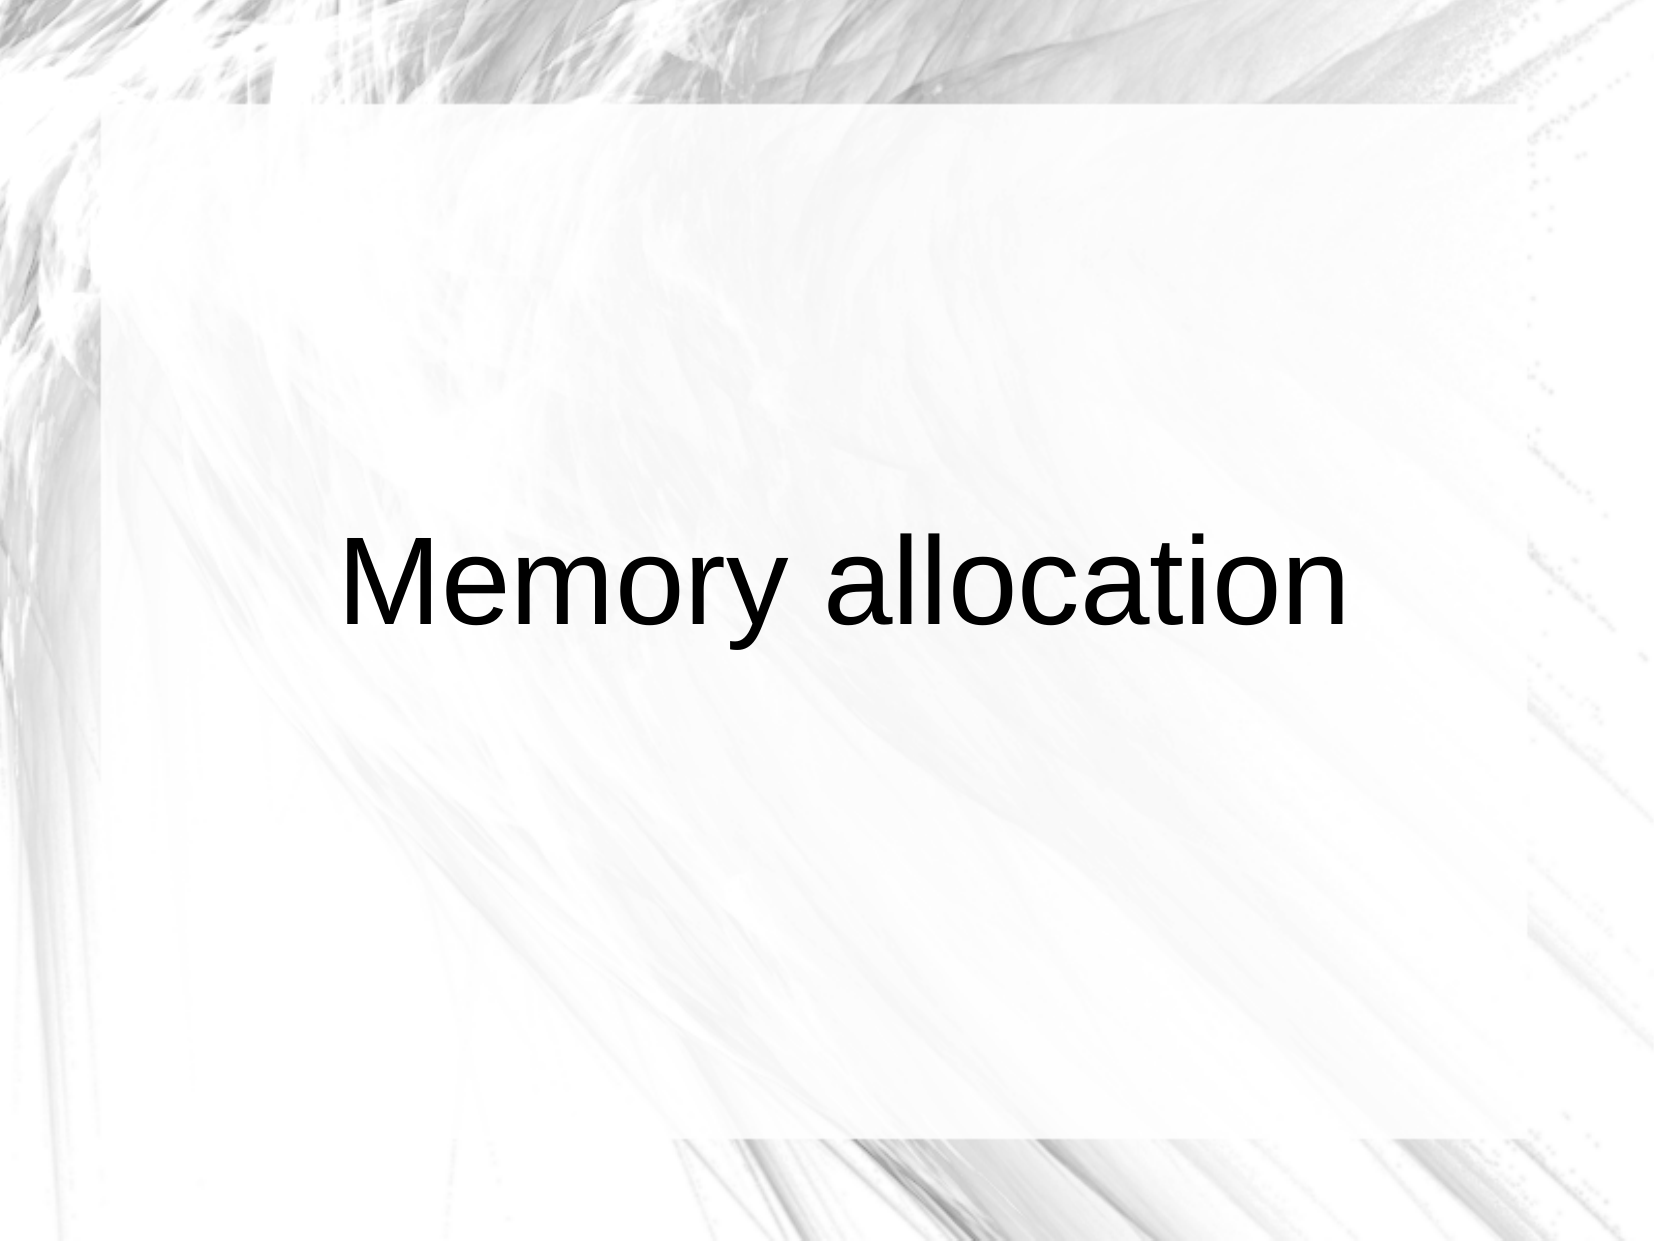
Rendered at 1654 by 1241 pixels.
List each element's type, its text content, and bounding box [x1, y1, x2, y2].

picture [0, 0, 1654, 1241]
list Memory allocation [118, 319, 1571, 1109]
